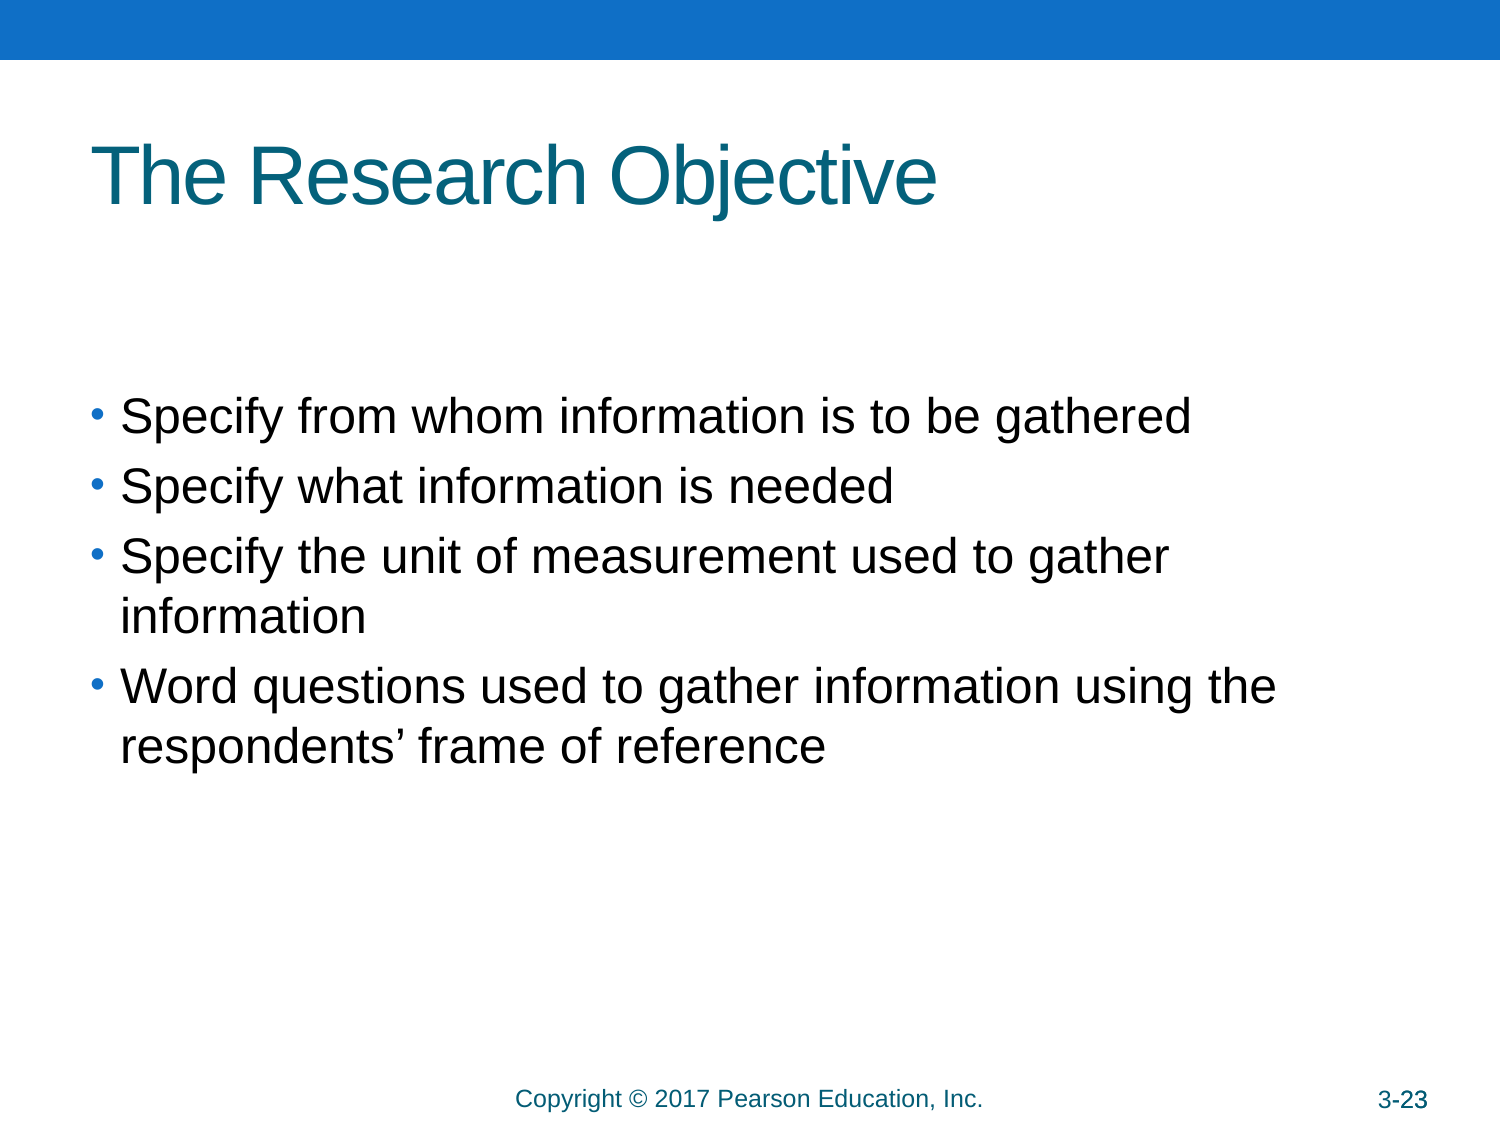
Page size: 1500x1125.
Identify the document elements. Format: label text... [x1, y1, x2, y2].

title The Research Objective [75, 90, 1425, 253]
list Specify from whom information is to be gathered Specify what information is needed Specify the unit of measurement used to gather information Word questions used to gather information using the respondents’ frame of reference [75, 376, 1425, 1125]
